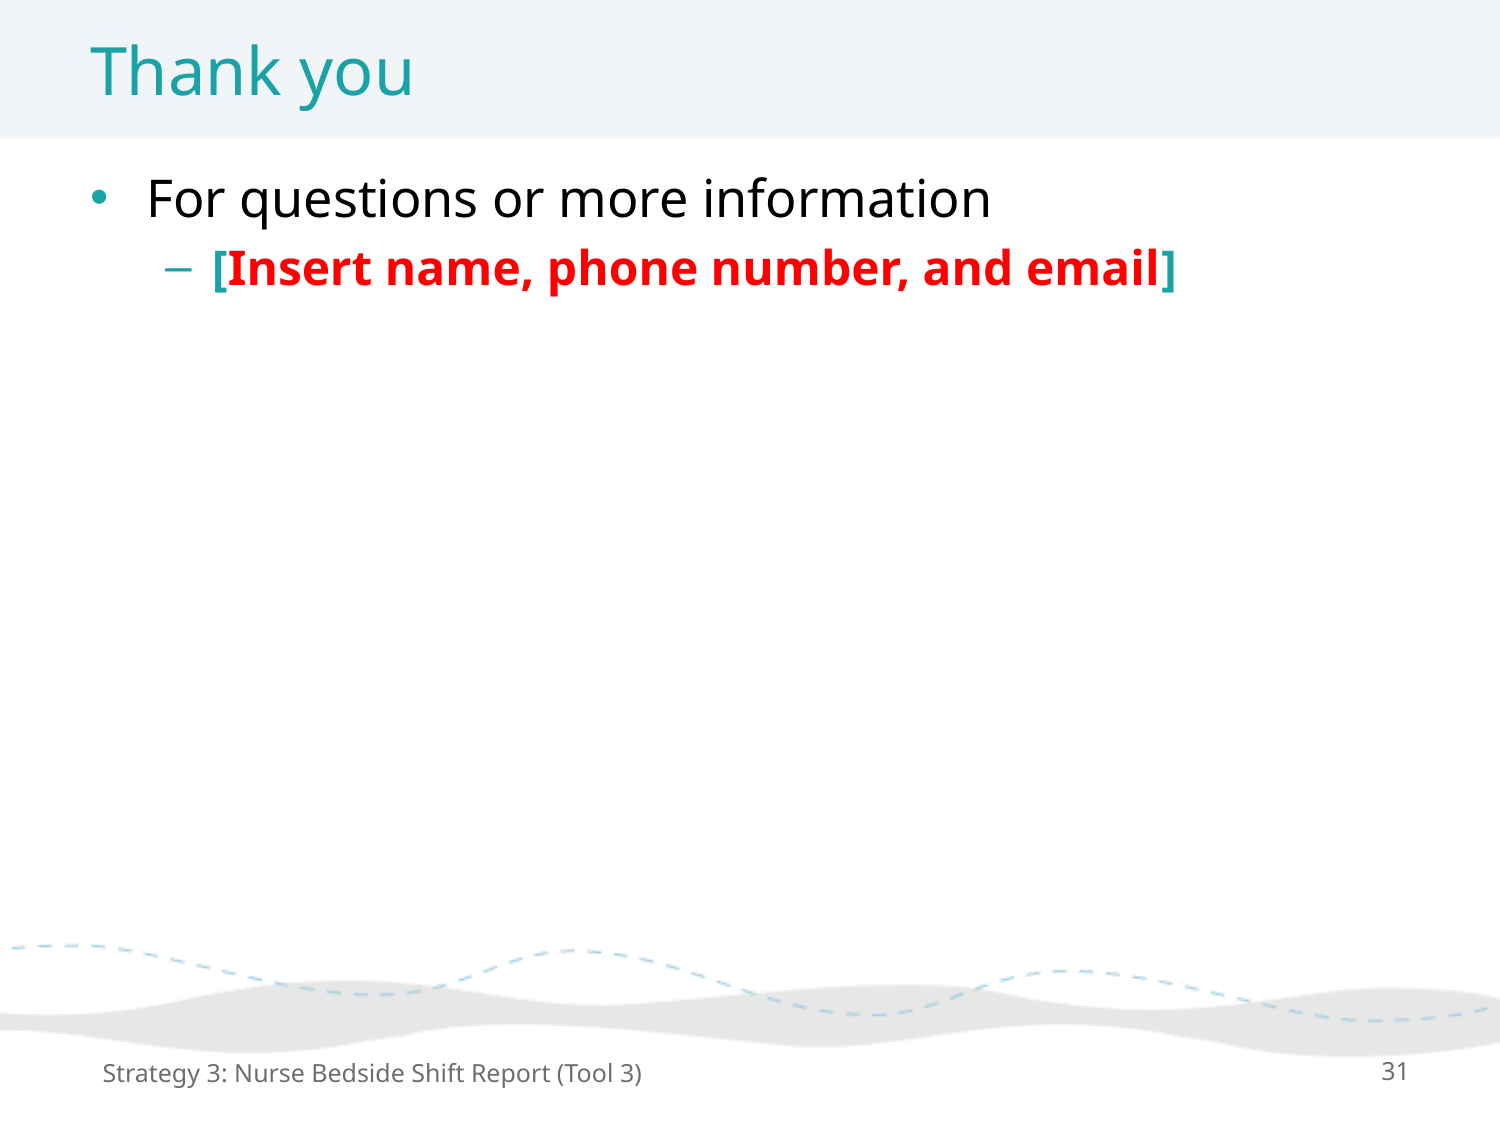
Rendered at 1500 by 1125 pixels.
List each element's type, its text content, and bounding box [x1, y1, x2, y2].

picture [0, 0, 1500, 1125]
title Thank you [75, 0, 1425, 138]
list For questions or more information [Insert name, phone number, and email] [75, 157, 1425, 900]
slide_number 31 [1074, 1042, 1425, 1103]
footer Strategy 3: Nurse Bedside Shift Report (Tool 3) [87, 1042, 763, 1103]
